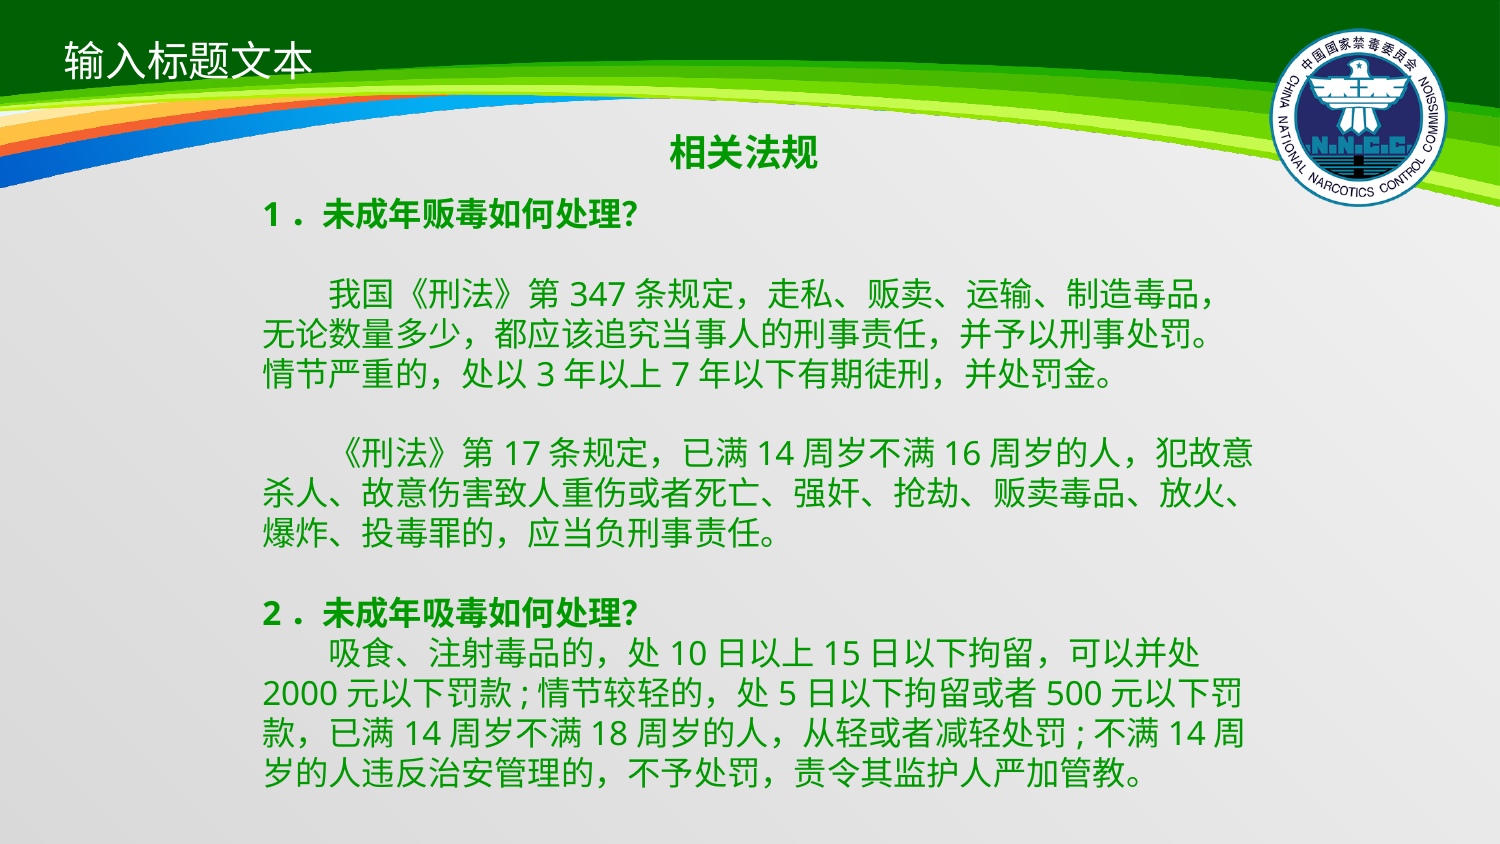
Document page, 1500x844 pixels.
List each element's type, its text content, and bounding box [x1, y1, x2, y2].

picture [0, 0, 1500, 207]
text_box 1．未成年贩毒如何处理？ 我国《刑法》第347条规定，走私、贩卖、运输、制造毒品，无论数量多少，都应该追究当事人的刑事责任，并予以刑事处罚。情节严重的，处以3年以上7年以下有期徒刑，并处罚金。 《刑法》第17条规定，已满14周岁不满16周岁的人，犯故意杀人、故意伤害致人重伤或者死亡、强奸、抢劫、贩卖毒品、放火、爆炸、投毒罪的，应当负刑事责任。 2．未成年吸毒如何处理？ 吸食、注射毒品的，处10日以上15日以下拘留，可以并处2000元以下罚款;情节较轻的，处5日以下拘留或者500元以下罚款，已满14周岁不满18周岁的人，从轻或者减轻处罚;不满14周岁的人违反治安管理的，不予处罚，责令其监护人严加管教。 [247, 185, 1274, 800]
text_box 相关法规 [654, 121, 881, 182]
